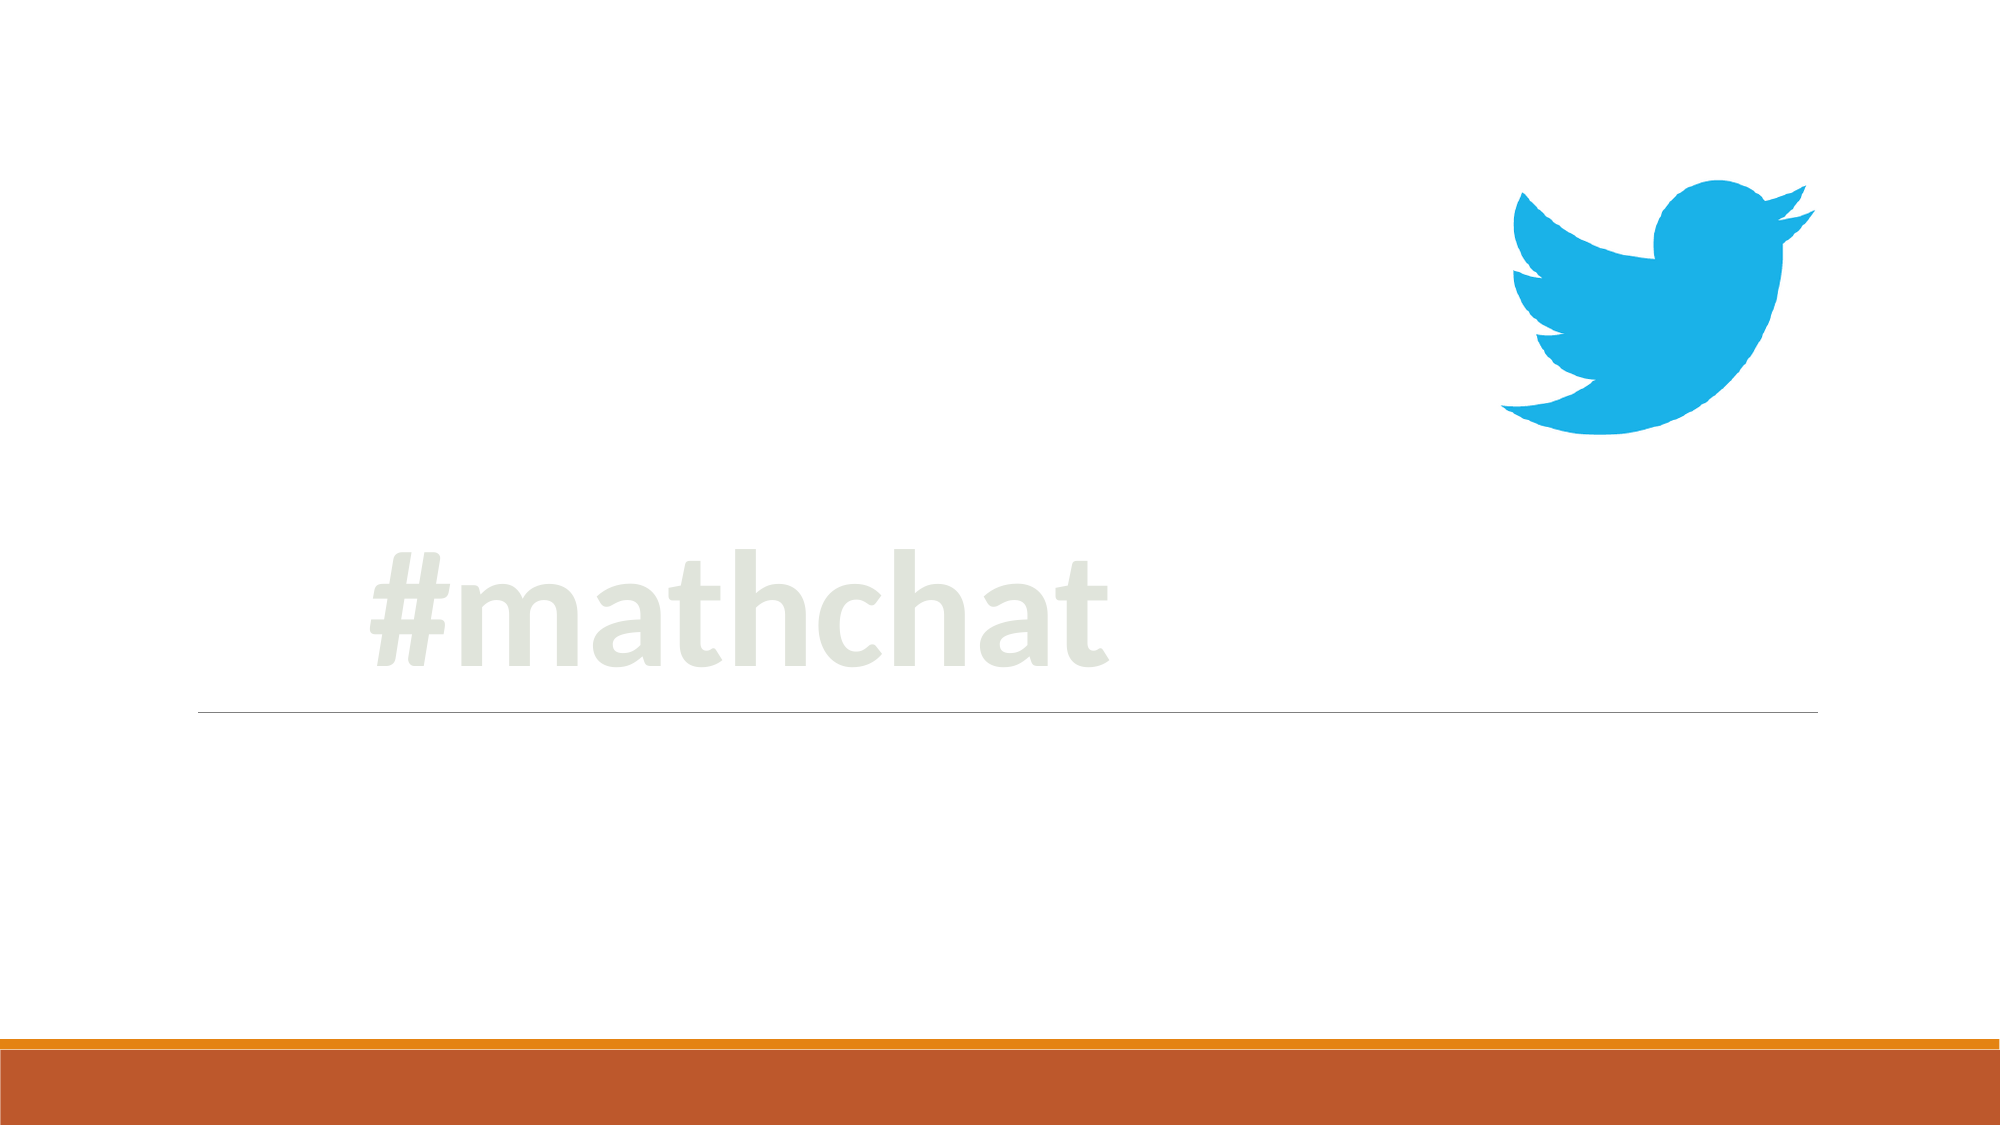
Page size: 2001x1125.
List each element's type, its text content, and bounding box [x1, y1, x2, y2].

picture [1435, 84, 1880, 528]
text_box #mathchat [159, 492, 1323, 708]
